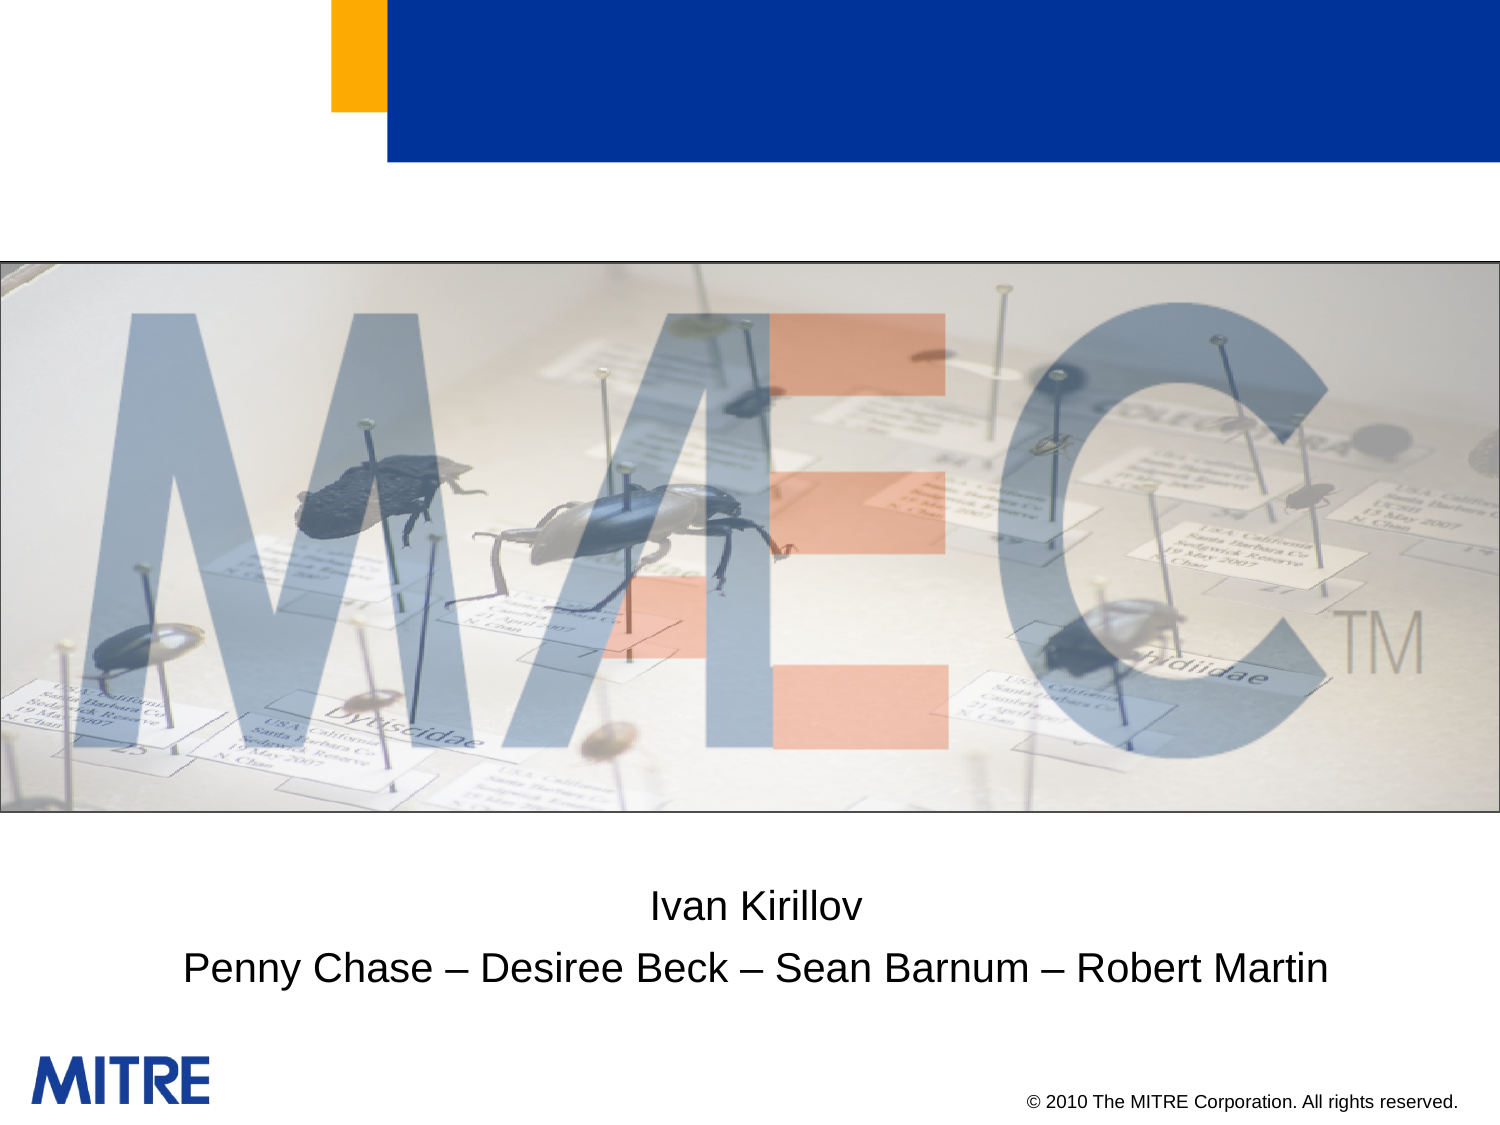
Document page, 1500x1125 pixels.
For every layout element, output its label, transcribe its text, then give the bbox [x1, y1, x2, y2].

subtitle Ivan Kirillov Penny Chase – Desiree Beck – Sean Barnum – Robert Martin [99, 874, 1413, 1001]
picture [24, 1052, 216, 1113]
text_box [0, 262, 1500, 813]
